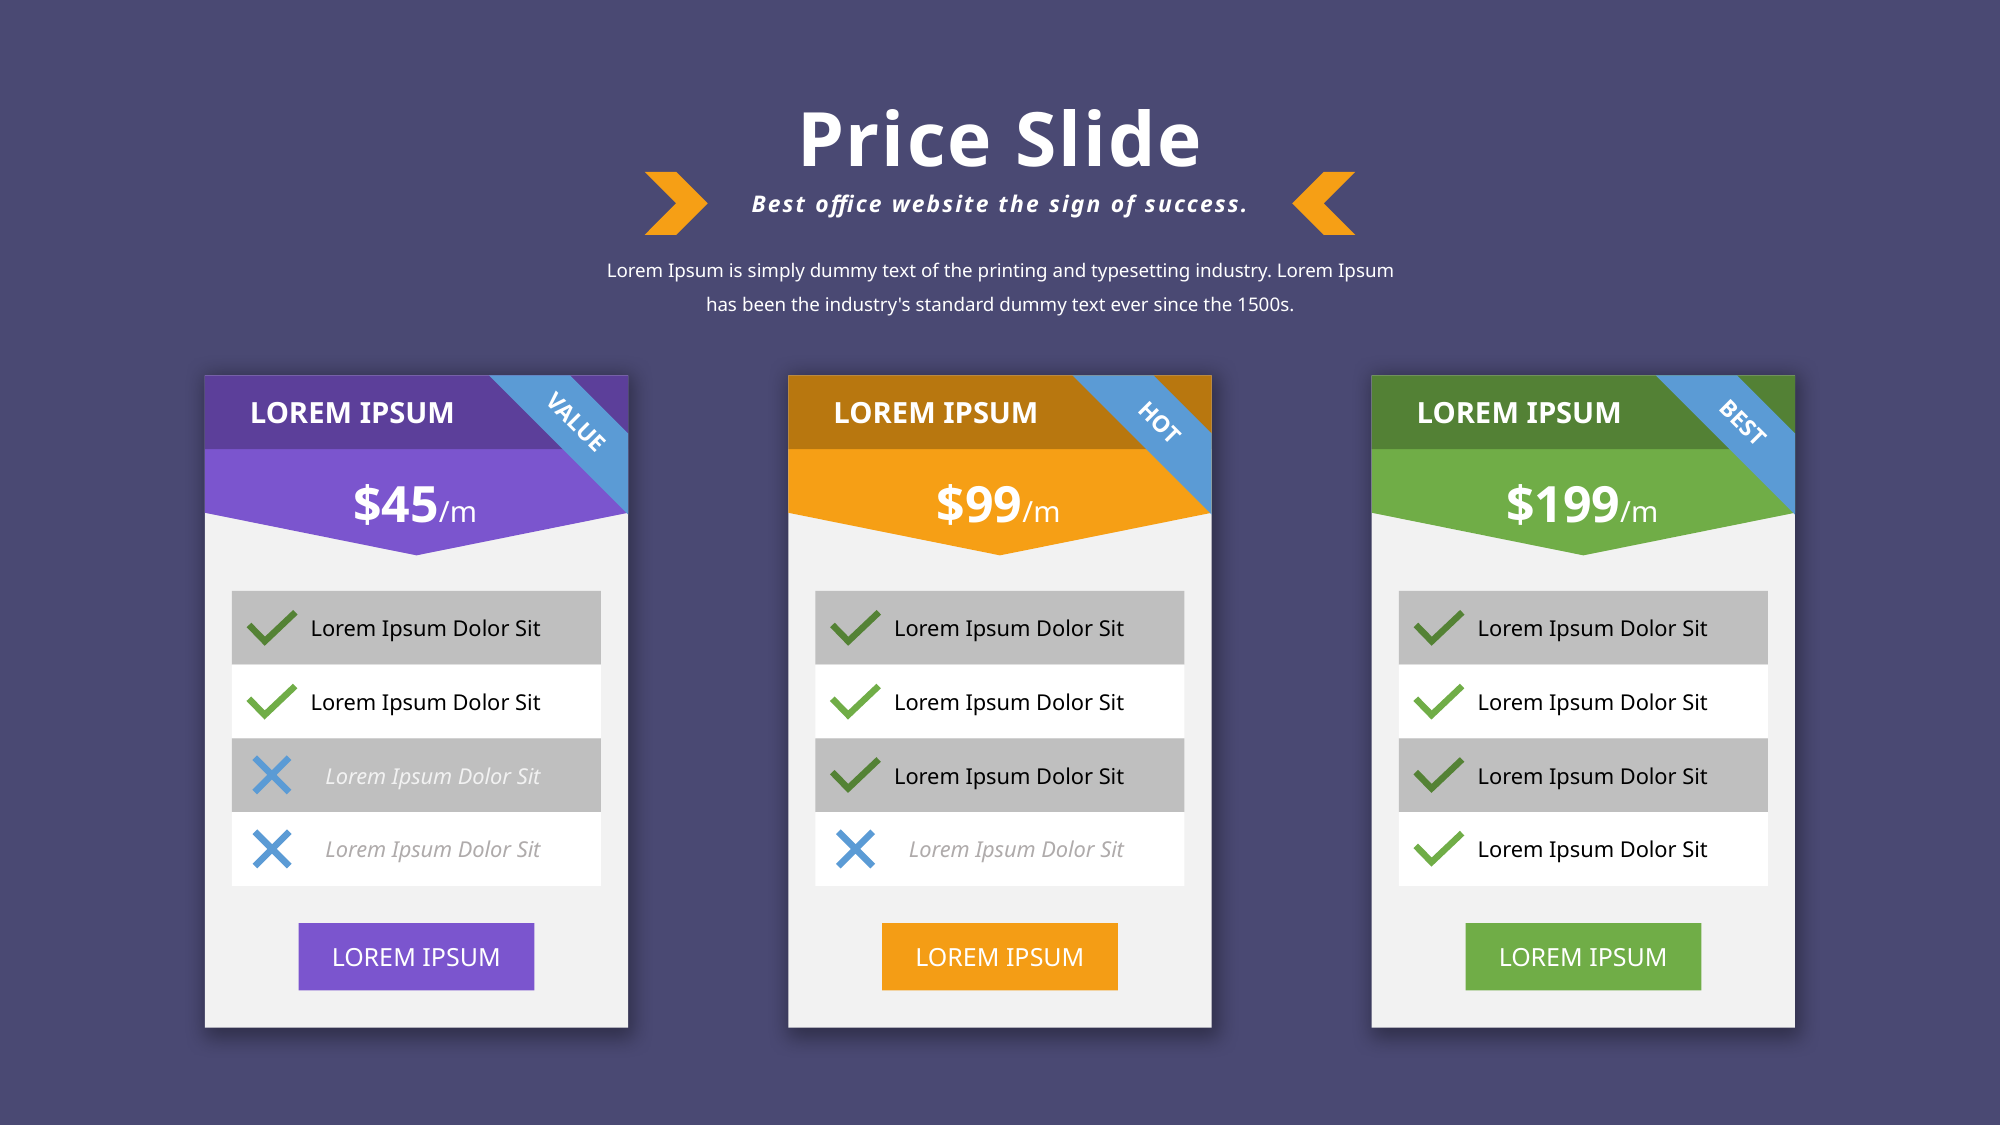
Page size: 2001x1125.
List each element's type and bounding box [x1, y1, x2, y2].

text_box [204, 369, 1796, 1028]
text_box [580, 84, 1420, 320]
